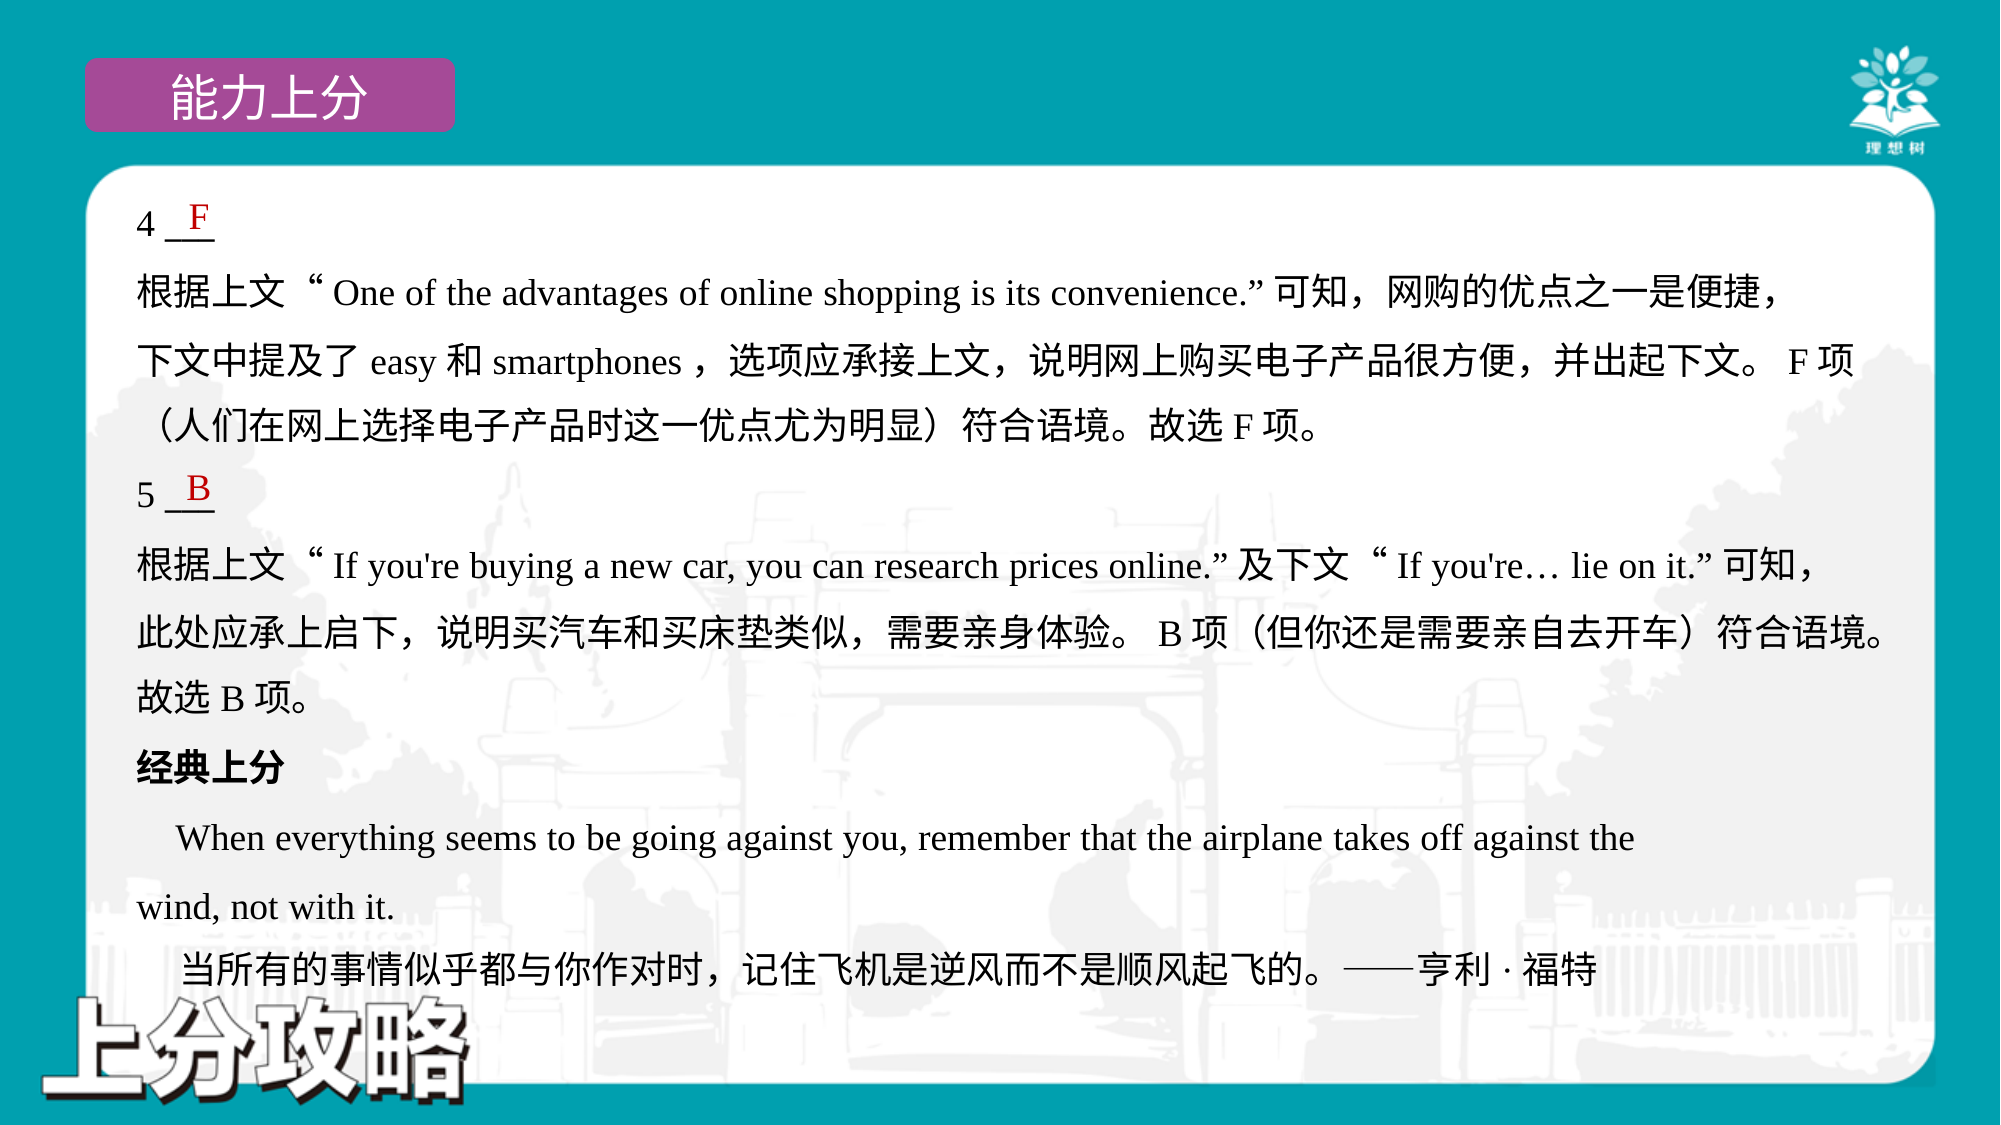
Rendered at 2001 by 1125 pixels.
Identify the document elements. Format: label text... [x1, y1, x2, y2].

text_box 根据上文“One of the advantages of online shopping is its convenience.”可知，网购的优点之一是便捷， 下文中提及了easy和smartphones，选项应承接上文，说明网上购买电子产品很方便，并出起下文。F项 （人们在网上选择电子产品时这一优点尤为明显）符合语境。故选F项。 [136, 244, 1865, 441]
text_box F [174, 170, 223, 230]
text_box 根据上文“If you're buying a new car, you can research prices online.”及下文“If you're… lie on it.”可知， 此处应承上启下，说明买汽车和买床垫类似，需要亲身体验。B项（但你还是需要亲自去开车）符合语境。 故选B项。 [136, 516, 1865, 713]
picture [0, 0, 2000, 1125]
text_box B [172, 440, 226, 501]
text_box 4 ___ [136, 176, 1865, 237]
text_box 经典上分 When everything seems to be going against you, remember that the airplane takes off against the wind, not with it. 当所有的事情似乎都与你作对时，记住飞机是逆风而不是顺风起飞的。——亨利·福特 [136, 720, 1865, 985]
text_box 5 ___ [136, 447, 1865, 507]
